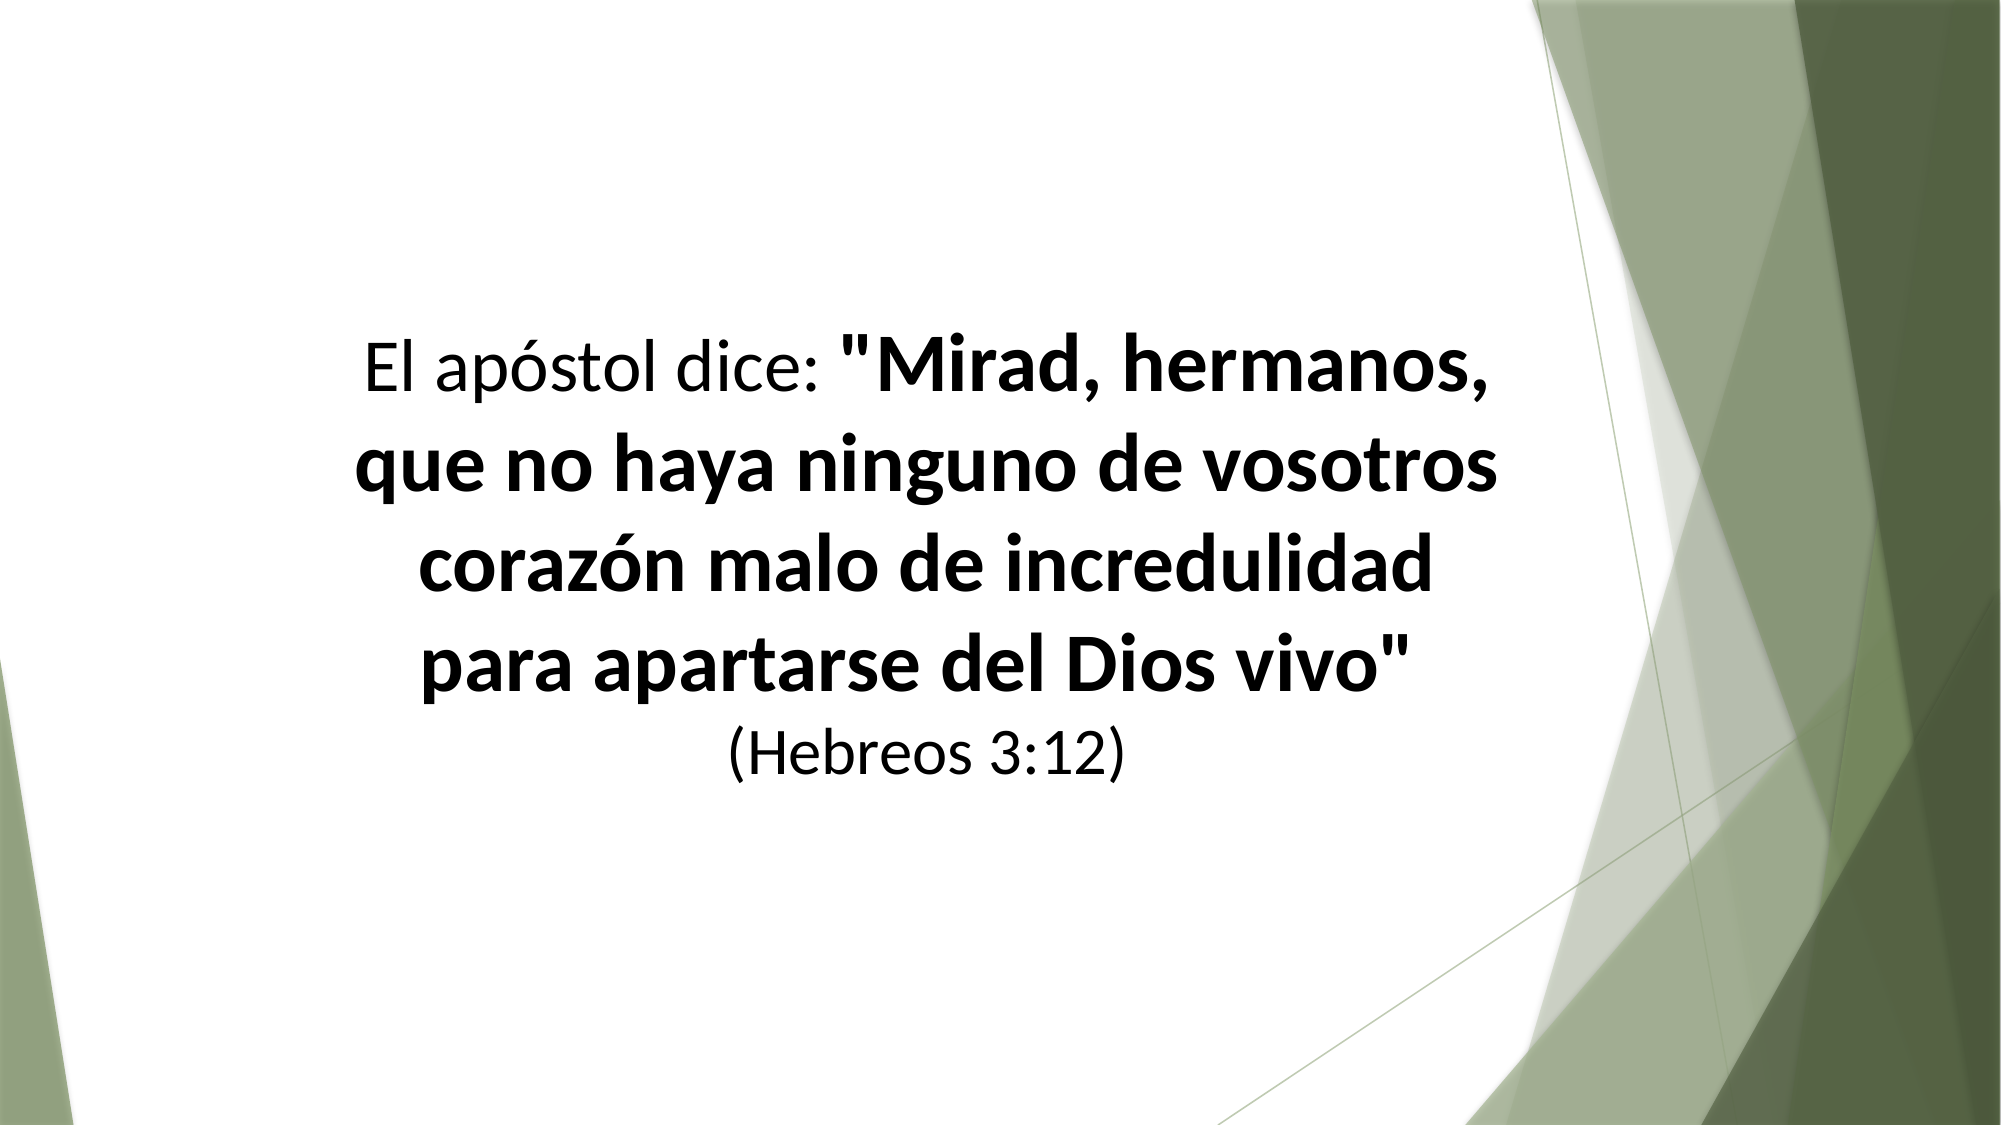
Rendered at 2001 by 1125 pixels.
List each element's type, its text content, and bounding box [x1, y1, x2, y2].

text_box El apóstol dice: "Mirad, hermanos, que no haya ninguno de vosotros corazón malo de incredulidad para apartarse del Dios vivo" (Hebreos 3:12) [331, 300, 1524, 796]
